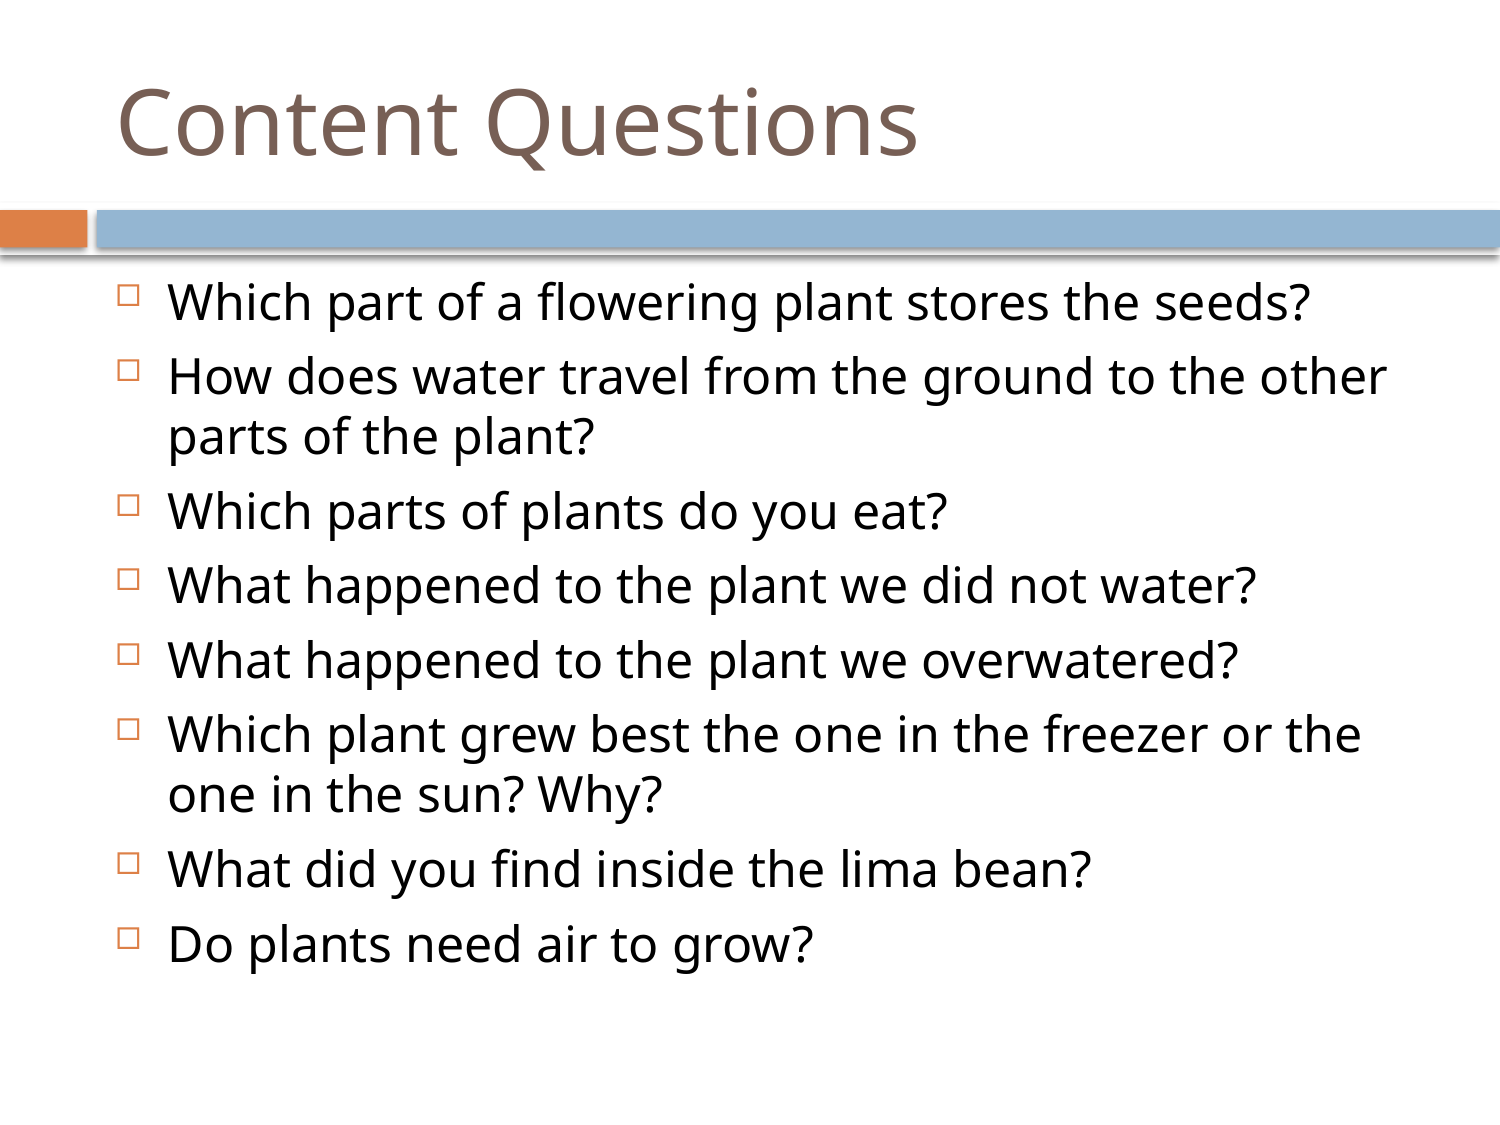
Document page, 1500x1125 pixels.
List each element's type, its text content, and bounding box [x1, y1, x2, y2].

list Which part of a flowering plant stores the seeds? How does water travel from the ground to the other parts of the plant? Which parts of plants do you eat? What happened to the plant we did not water? What happened to the plant we overwatered? Which plant grew best the one in the freezer or the one in the sun? Why? What did you find inside the lima bean? Do plants need air to grow? [100, 262, 1438, 1000]
title Content Questions [100, 37, 1438, 200]
